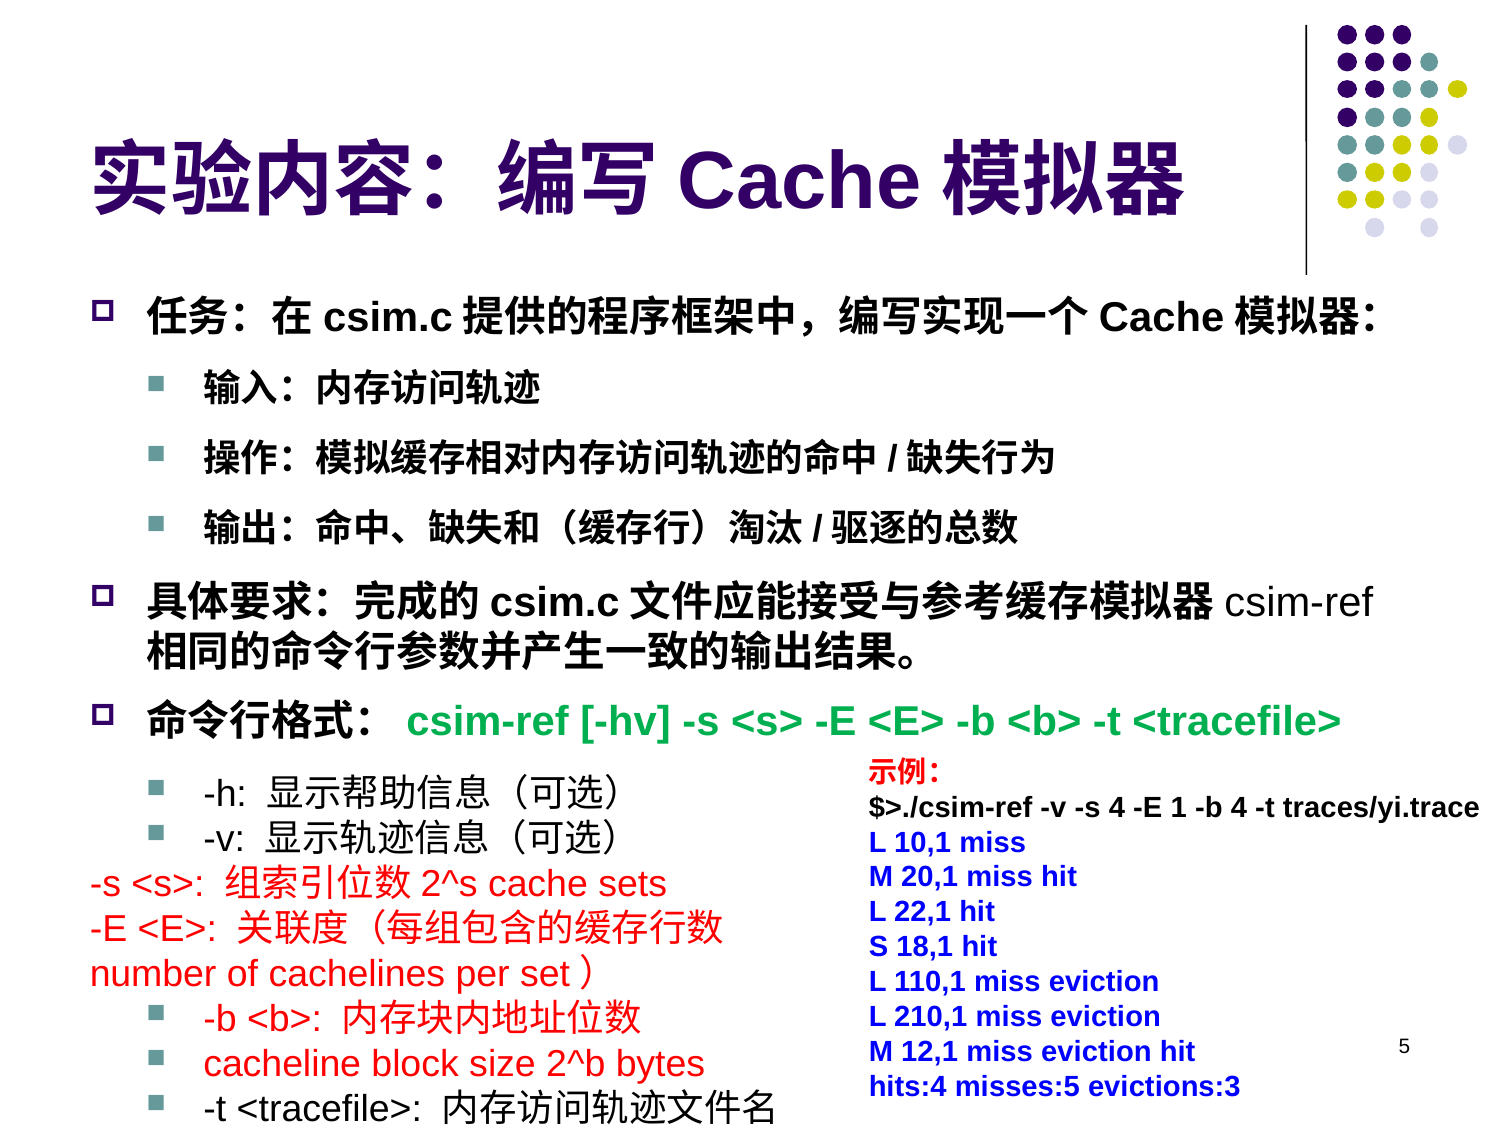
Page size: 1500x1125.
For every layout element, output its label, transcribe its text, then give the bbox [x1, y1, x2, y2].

text_box 命令行格式：csim-ref [-hv] -s <s> -E <E> -b <b> -t <tracefile> -h: 显示帮助信息（可选） -v: 显示轨迹信息（可选） -s <s>: 组索引位数2^s cache sets -E <E>: 关联度（每组包含的缓存行数 number of cachelines per set） -b <b>: 内存块内地址位数 cacheline block size 2^b bytes -t <tracefile>: 内存访问轨迹文件名 [75, 686, 1425, 1077]
text_box 示例： $>./csim-ref -v -s 4 -E 1 -b 4 -t traces/yi.trace L 10,1 miss M 20,1 miss hit L 22,1 hit S 18,1 hit L 110,1 miss eviction L 210,1 miss eviction M 12,1 miss eviction hit hits:4 misses:5 evictions:3 [853, 745, 1500, 1110]
text_box 任务：在csim.c提供的程序框架中，编写实现一个Cache模拟器： 输入：内存访问轨迹 操作：模拟缓存相对内存访问轨迹的命中/缺失行为 输出：命中、缺失和（缓存行）淘汰/驱逐的总数 具体要求：完成的csim.c文件应能接受与参考缓存模拟器csim-ref相同的命令行参数并产生一致的输出结果。 [75, 282, 1425, 686]
text_box 实验内容：编写Cache模拟器 [74, 20, 1313, 233]
